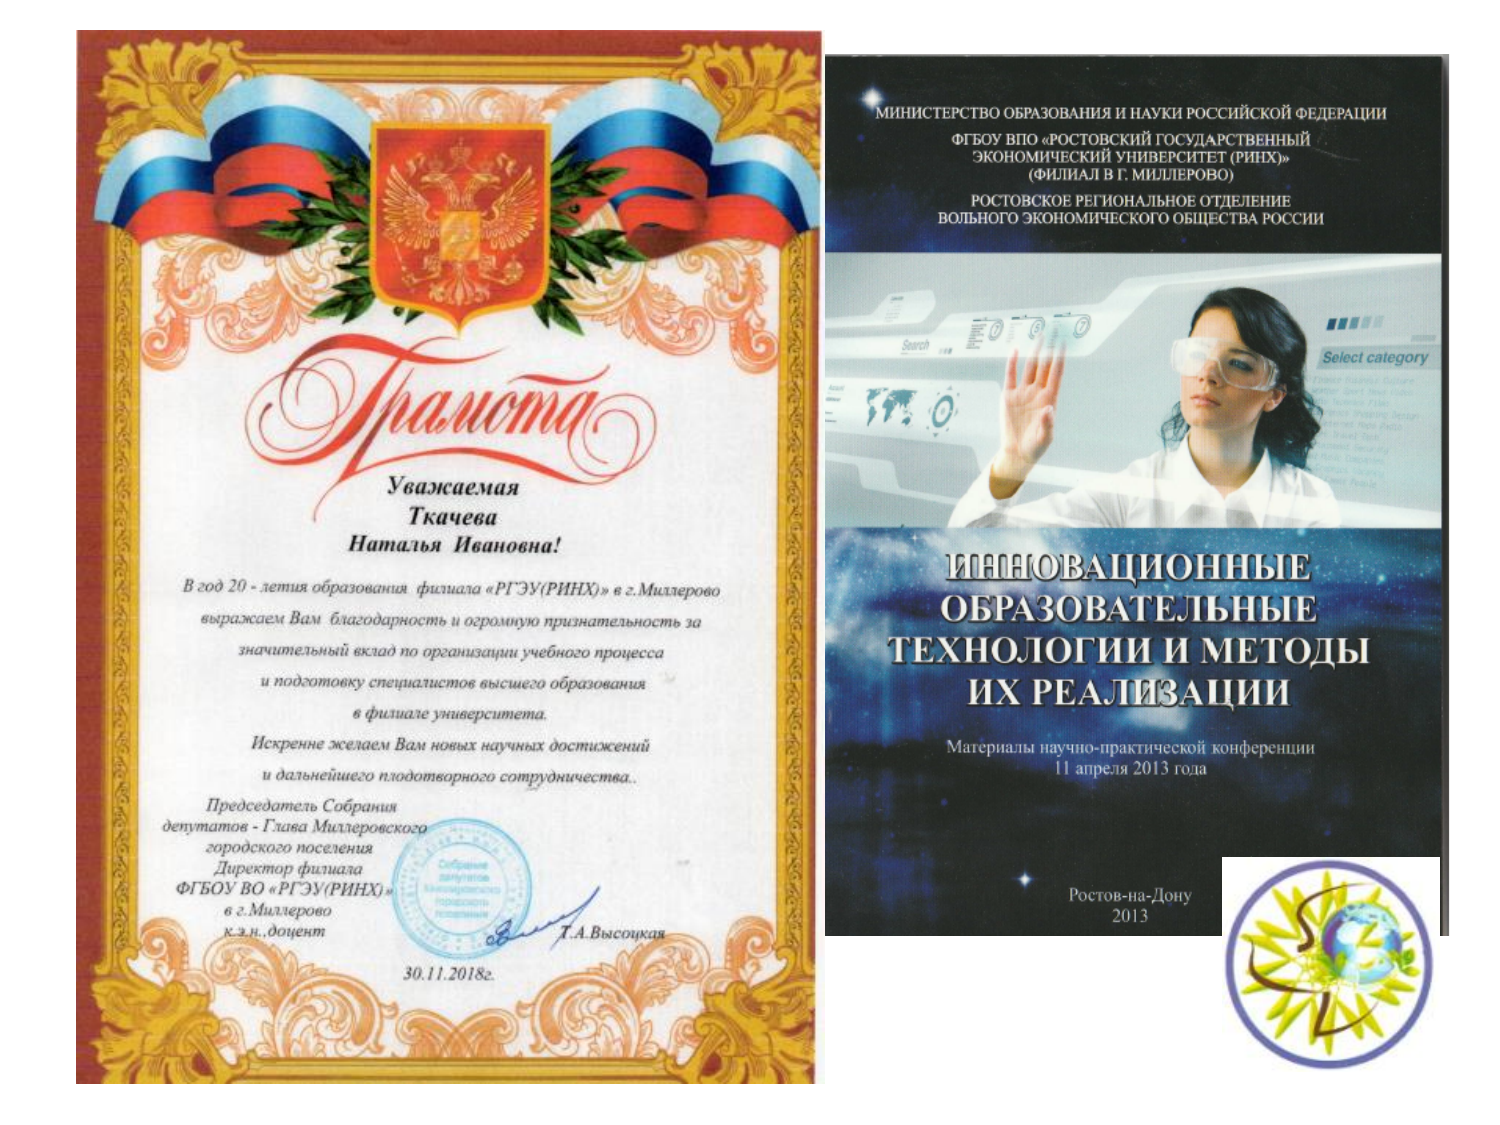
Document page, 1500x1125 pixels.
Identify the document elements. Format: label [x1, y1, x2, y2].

picture [1222, 857, 1441, 1072]
list [829, 54, 1452, 936]
picture [76, 30, 825, 1084]
